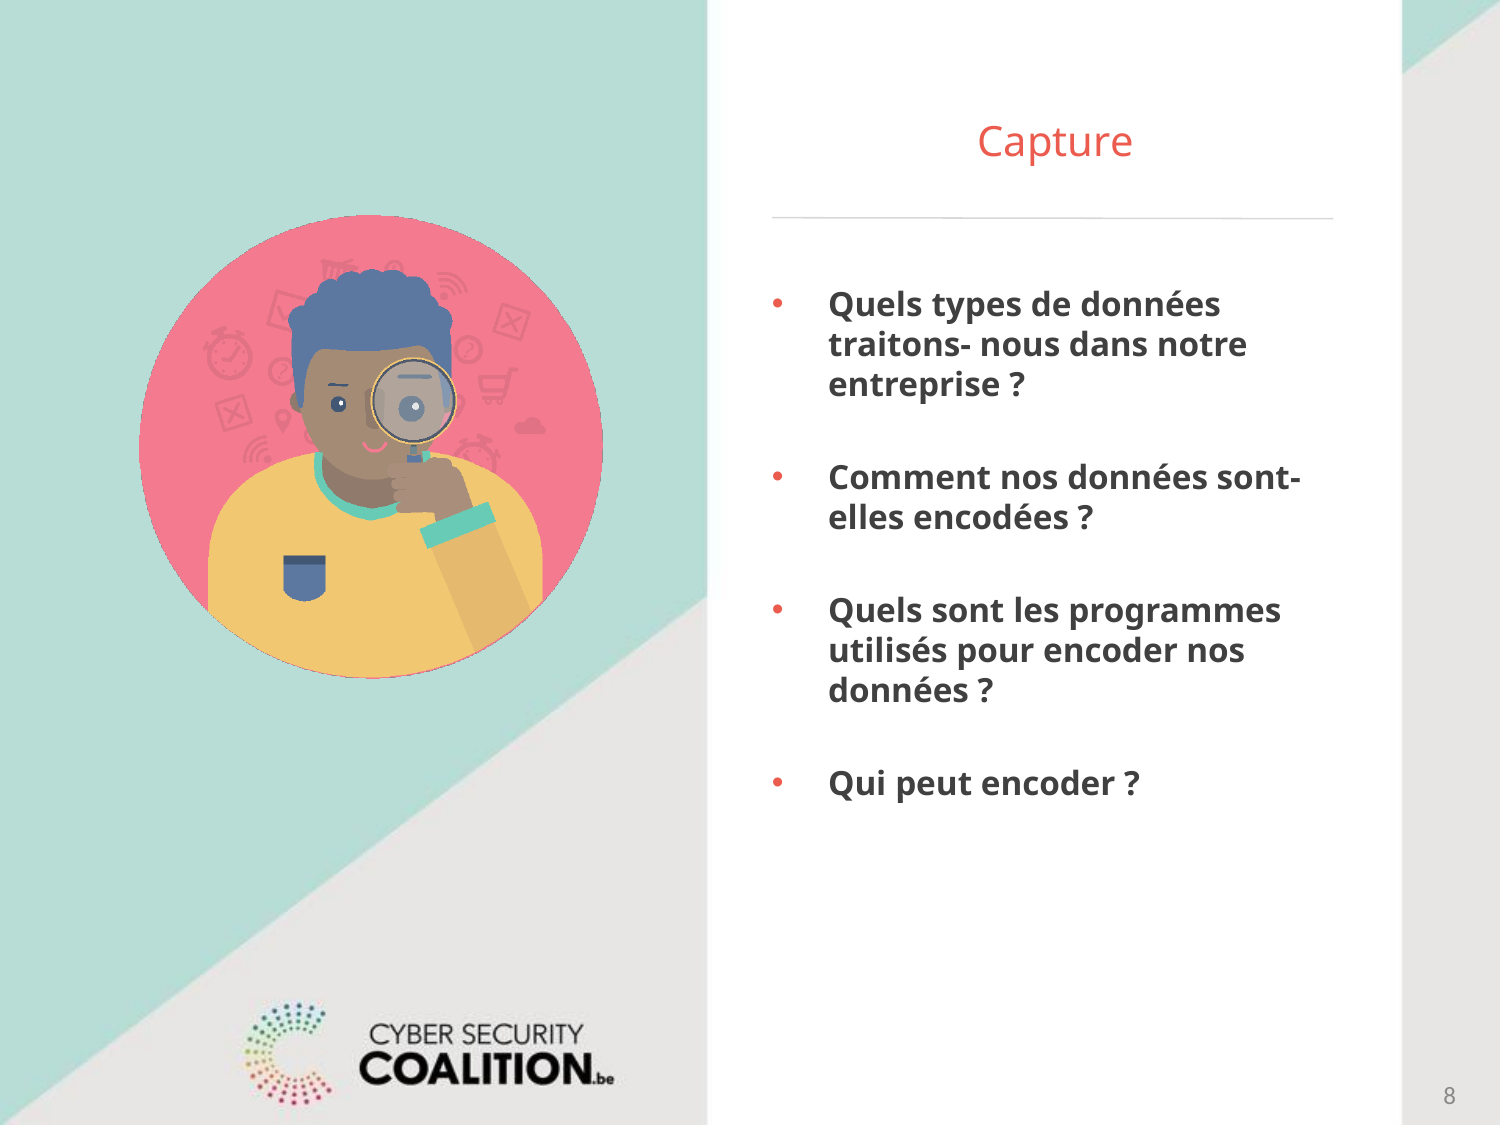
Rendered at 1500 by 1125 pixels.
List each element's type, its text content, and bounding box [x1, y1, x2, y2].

list Quels types de données traitons- nous dans notre entreprise ? Comment nos données sont-elles encodées ? Quels sont les programmes utilisés pour encoder nos données ? Qui peut encoder ? [756, 275, 1349, 1018]
picture [0, 0, 1500, 1125]
title Capture [750, 92, 1362, 188]
slide_number ‹#› [1400, 1063, 1500, 1125]
